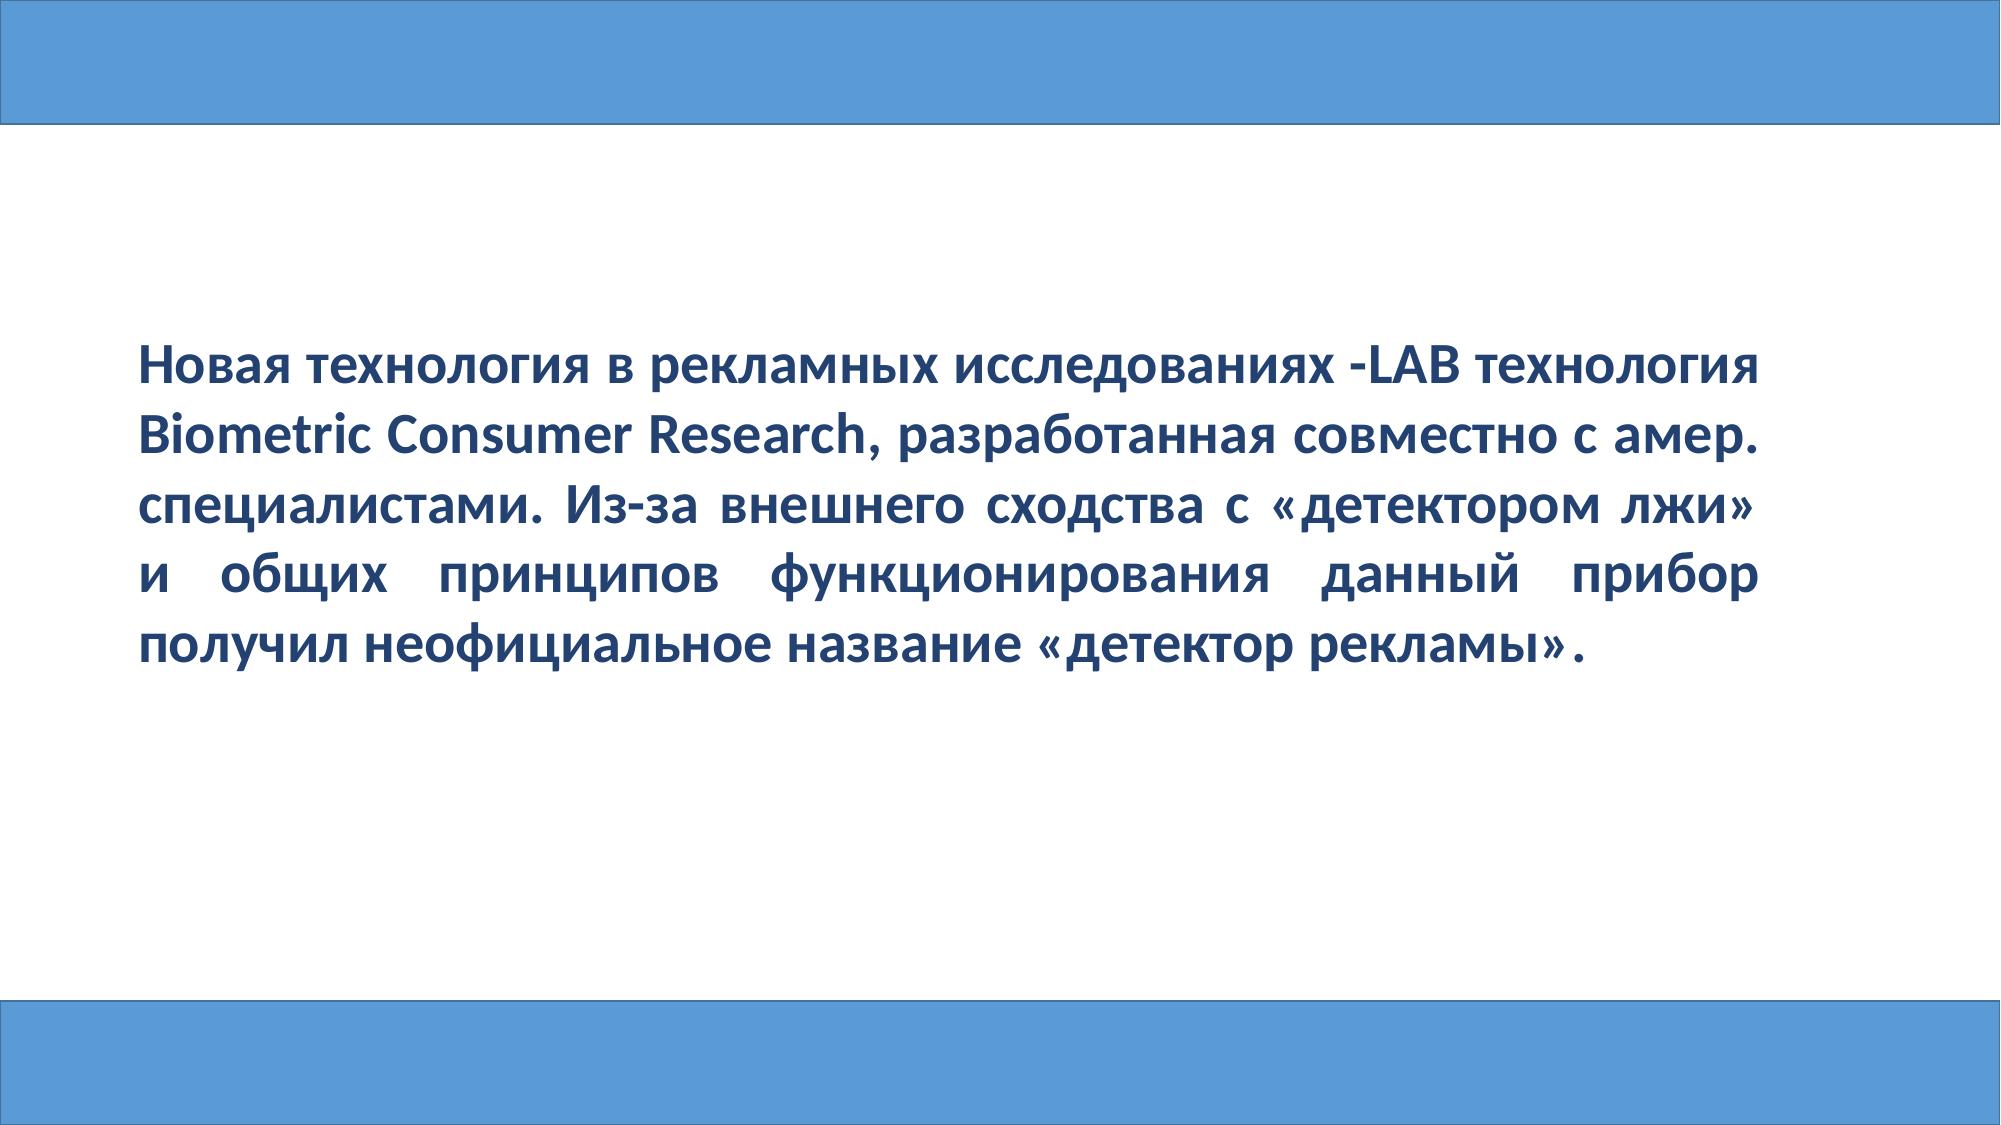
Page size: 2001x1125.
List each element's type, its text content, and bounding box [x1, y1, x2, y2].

list Новая технология в рекламных исследованиях -LAB технология Biometric Consumer Research, разработанная совместно с амер. специалистами. Из-за внешнего сходства с «детектором лжи» и общих принципов функционирования данный прибор получил неофициальное название «детектор рекламы». [123, 317, 1776, 1001]
text_box [0, 1001, 2000, 1125]
text_box [0, 0, 2000, 124]
